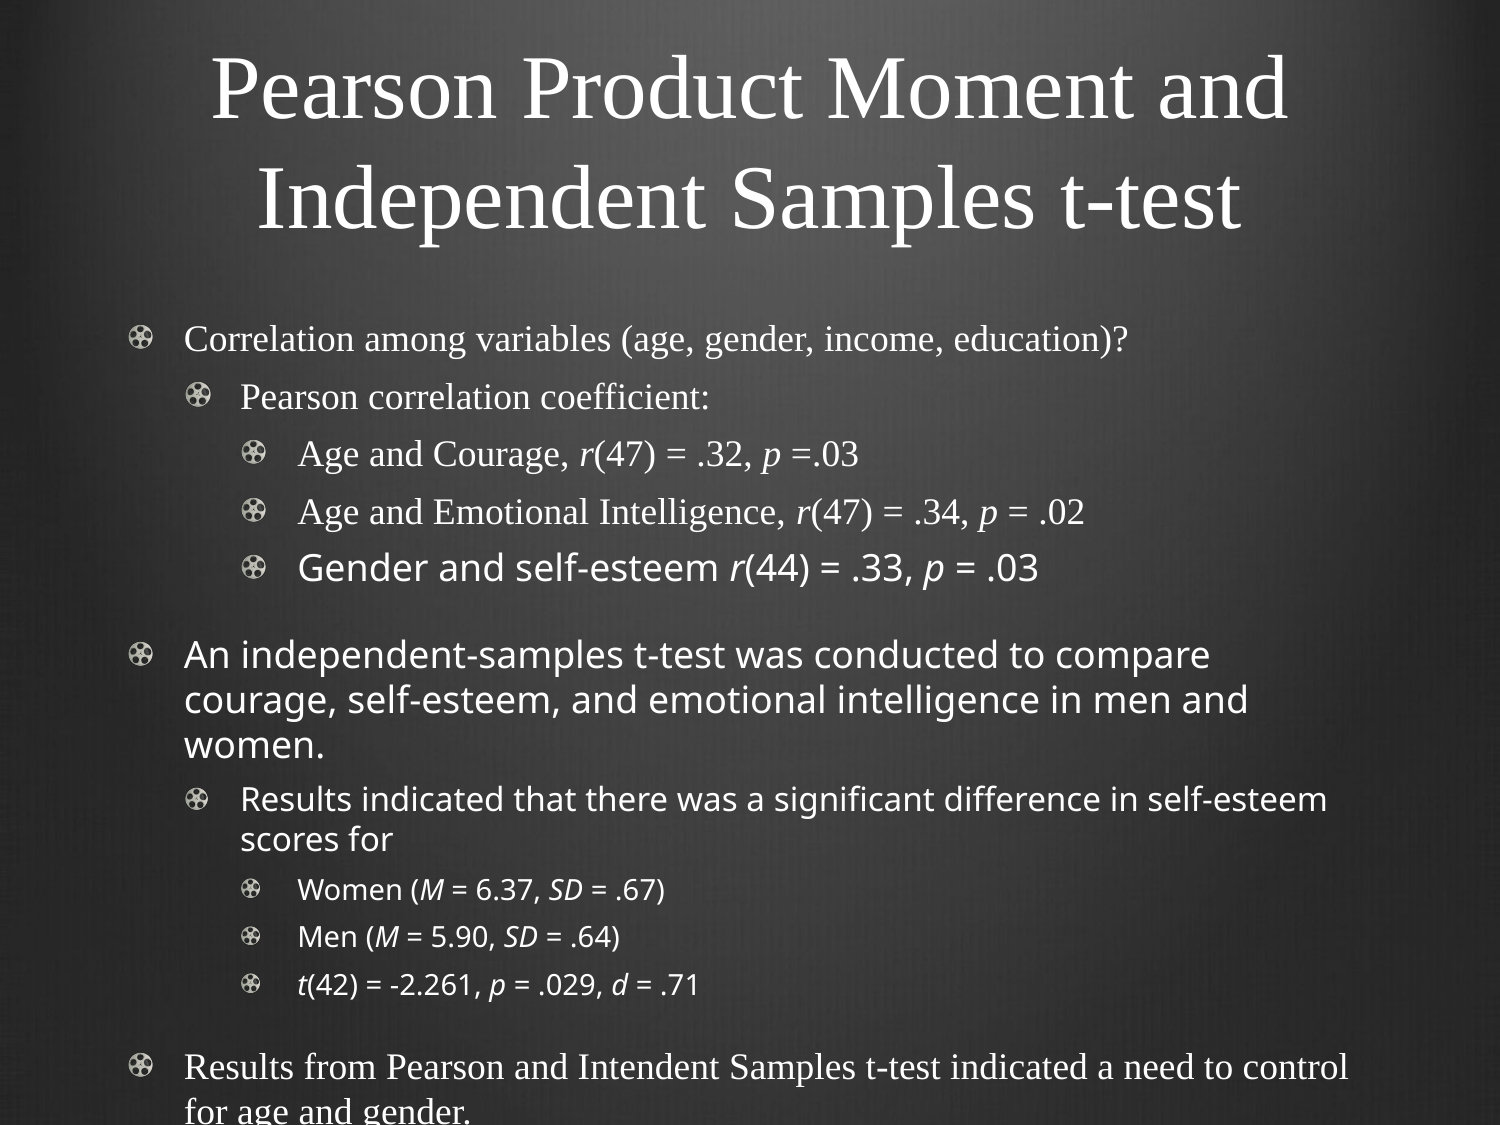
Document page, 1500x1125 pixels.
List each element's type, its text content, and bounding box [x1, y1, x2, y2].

picture [240, 438, 267, 465]
picture [240, 925, 261, 946]
picture [240, 877, 261, 899]
picture [127, 1051, 154, 1078]
picture [240, 553, 267, 580]
picture [127, 323, 154, 350]
picture [240, 972, 261, 994]
title Pearson Product Moment and Independent Samples t-test [112, 19, 1388, 255]
picture [240, 496, 267, 523]
list Correlation among variables (age, gender, income, education)? Pearson correlation coefficient: Age and Courage, r(47) = .32, p =.03 Age and Emotional Intelligence, r(47) = .34, p = .02 Gender and self-esteem r(44) = .33, p = .03 An independent-samples t-test was conducted to compare courage, self-esteem, and emotional intelligence in men and women. Results indicated that there was a significant difference in self-esteem scores for Women (M = 6.37, SD = .67) Men (M = 5.90, SD = .64) t(42) = -2.261, p = .029, d = .71 Results from Pearson and Intendent Samples t-test indicated a need to control for age and gender. [112, 306, 1388, 1087]
picture [184, 380, 212, 408]
picture [184, 786, 209, 811]
picture [127, 640, 154, 667]
